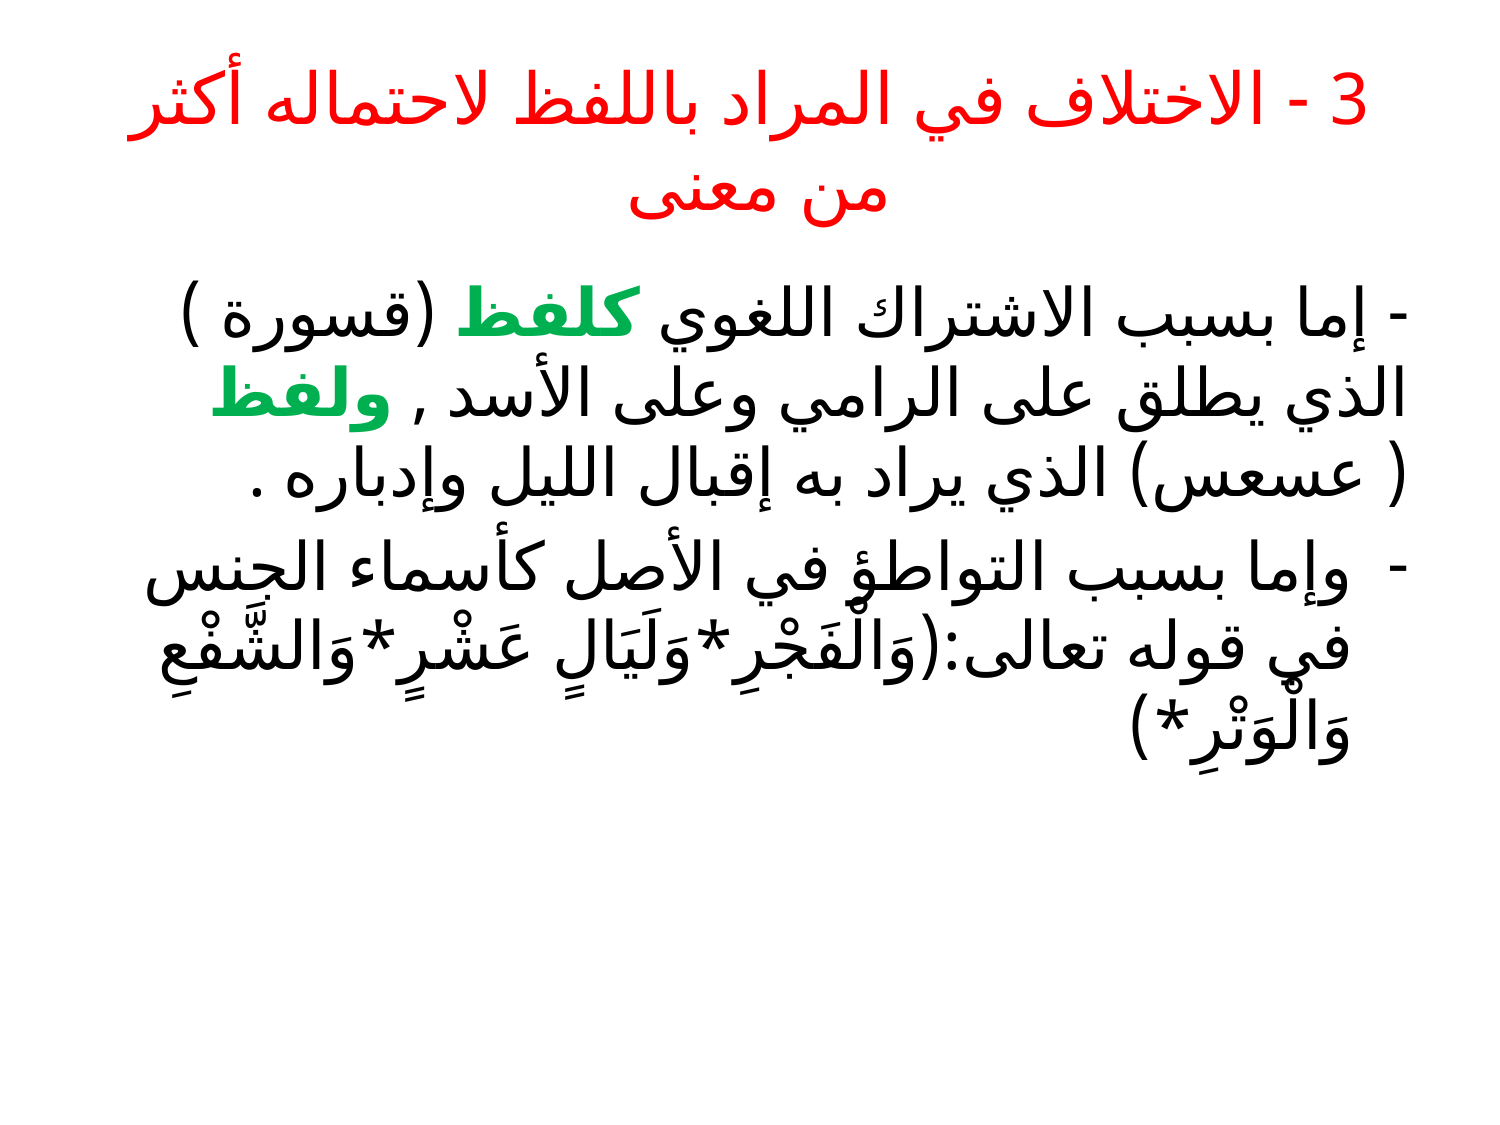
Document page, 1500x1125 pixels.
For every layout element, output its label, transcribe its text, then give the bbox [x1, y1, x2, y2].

title 3 - الاختلاف في المراد باللفظ لاحتماله أكثر من معنى [75, 45, 1425, 233]
list - إما بسبب الاشتراك اللغوي كلفظ (قسورة ) الذي يطلق على الرامي وعلى الأسد , ولفظ ( عسعس) الذي يراد به إقبال الليل وإدباره . وإما بسبب التواطؤ في الأصل كأسماء الجنس في قوله تعالى:(وَالْفَجْرِ*وَلَيَالٍ عَشْرٍ*وَالشَّفْعِ وَالْوَتْرِ*) [75, 262, 1425, 1005]
